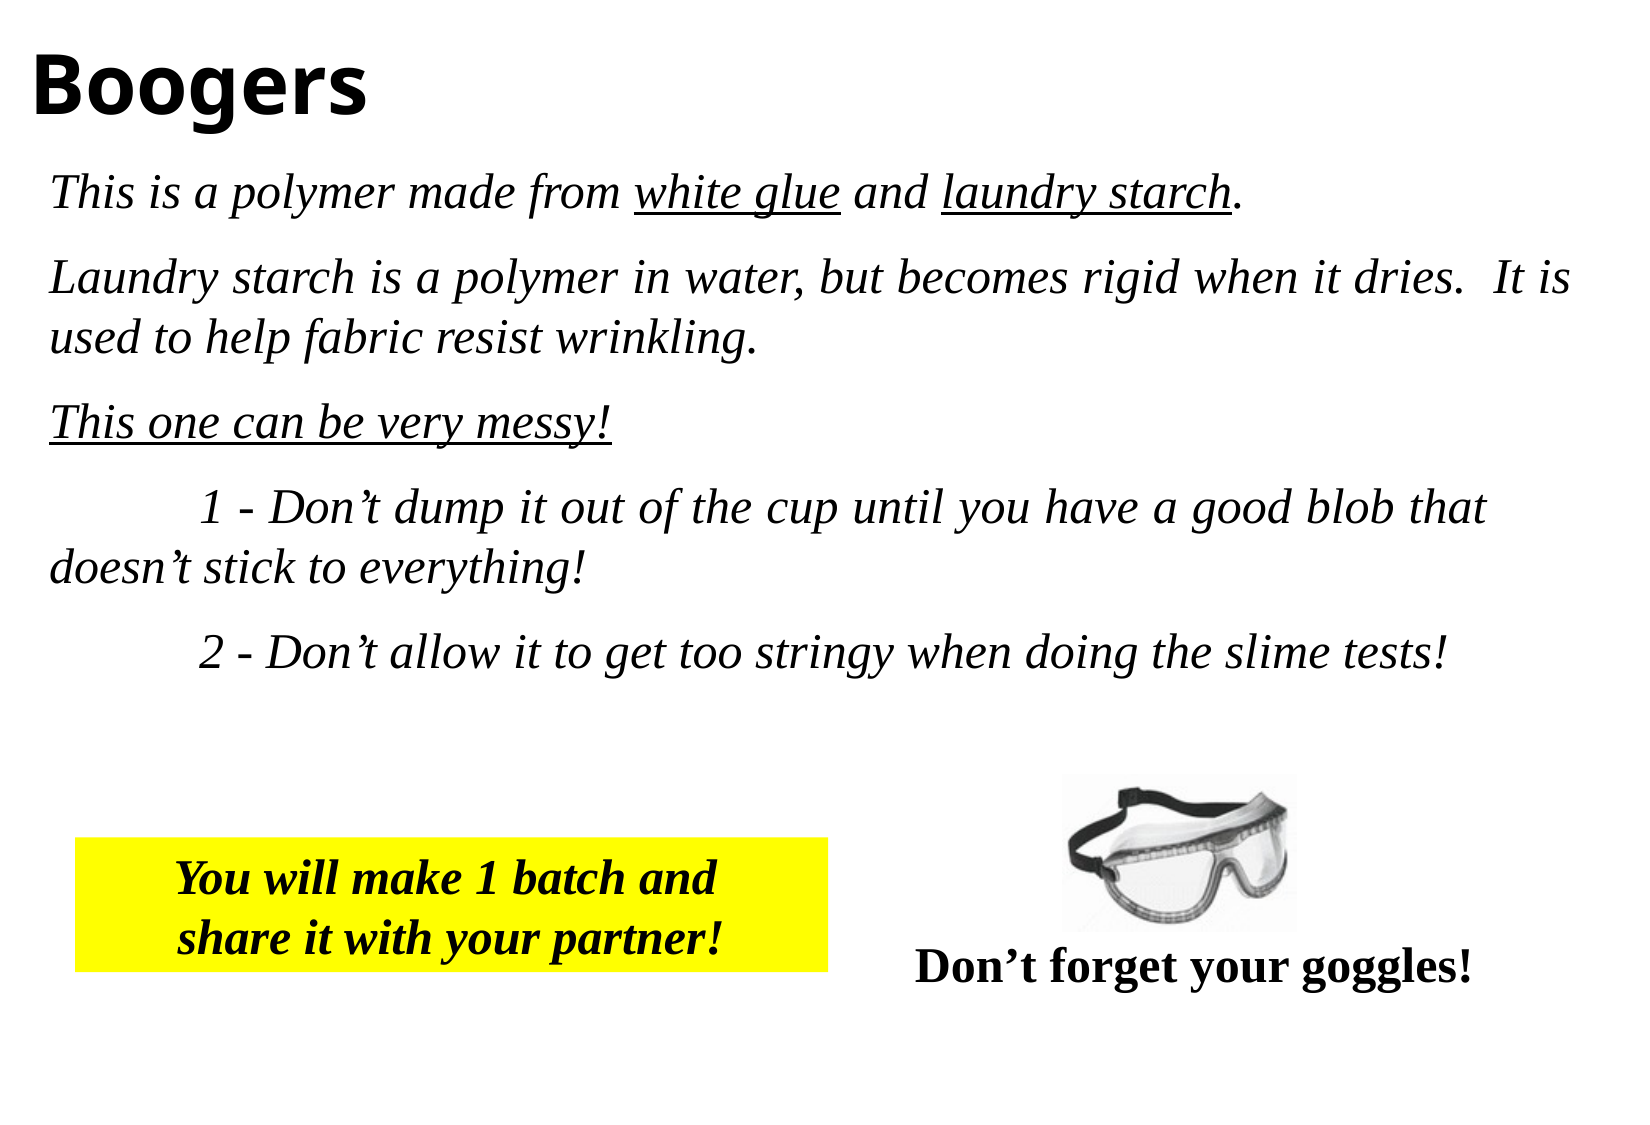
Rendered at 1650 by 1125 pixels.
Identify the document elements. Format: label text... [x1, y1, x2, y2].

text_box This is a polymer made from white glue and laundry starch. Laundry starch is a polymer in water, but becomes rigid when it dries. It is used to help fabric resist wrinkling. This one can be very messy! 1 - Don’t dump it out of the cup until you have a good blob that doesn’t stick to everything! 2 - Don’t allow it to get too stringy when doing the slime tests! [34, 151, 1588, 687]
title Boogers [0, 0, 399, 163]
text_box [899, 774, 1501, 1001]
text_box You will make 1 batch and share it with your partner! [75, 837, 829, 973]
